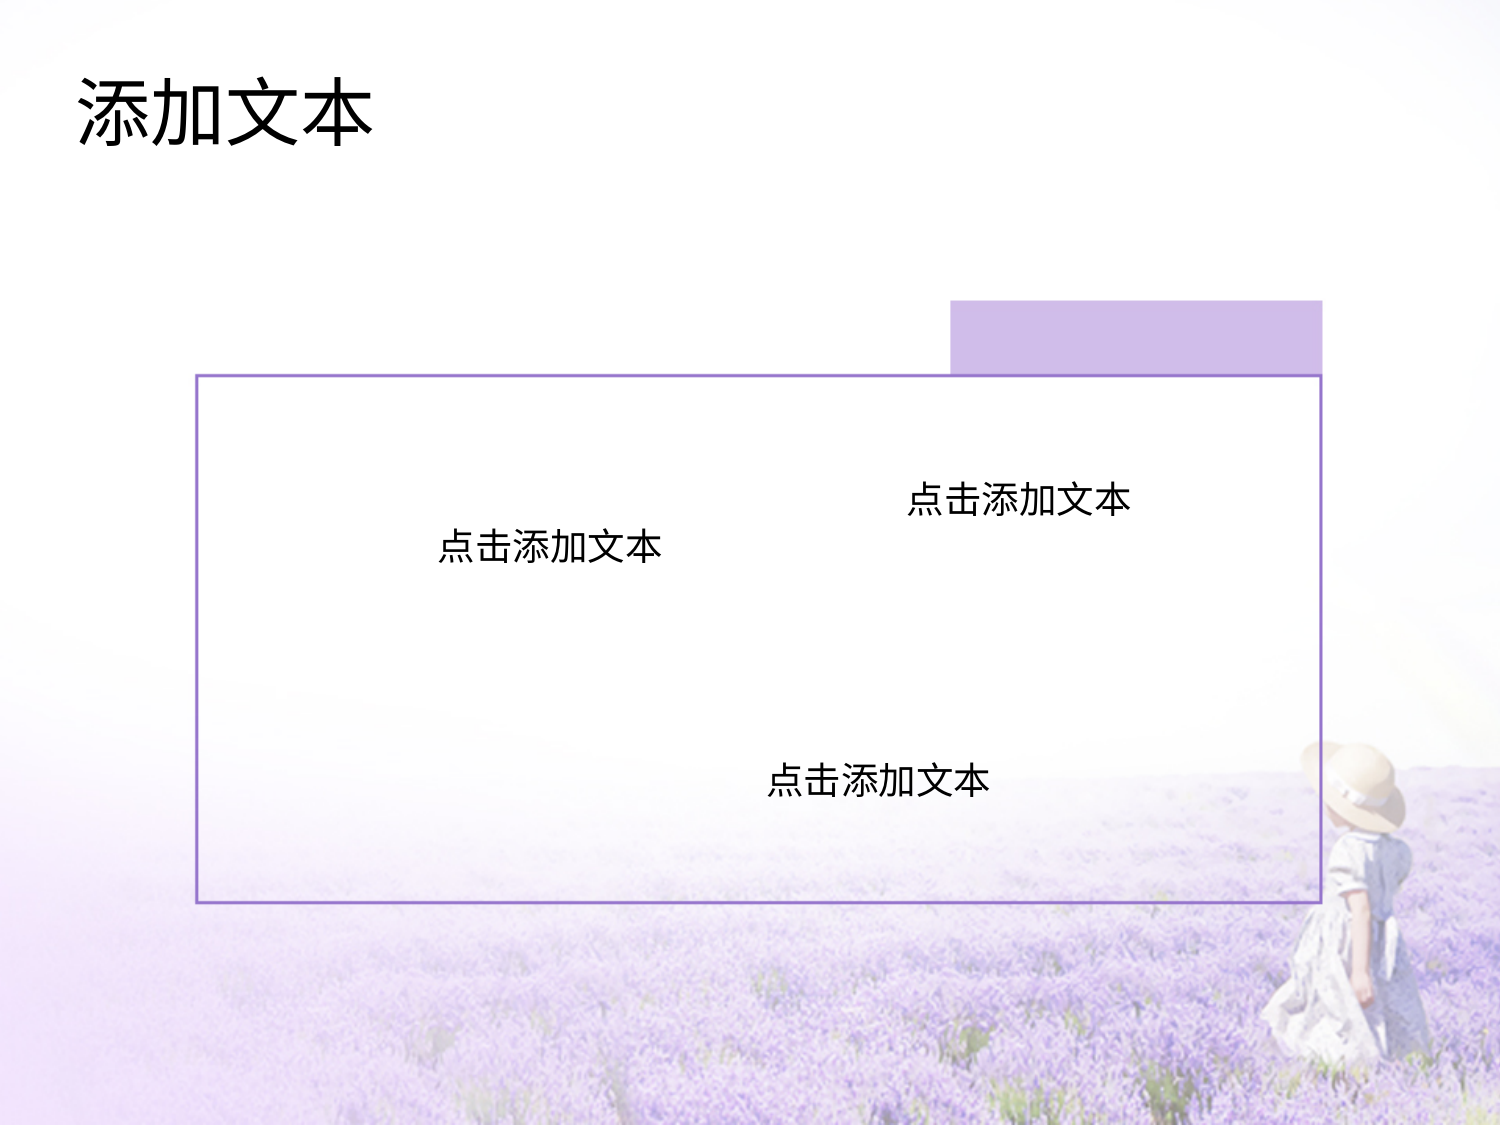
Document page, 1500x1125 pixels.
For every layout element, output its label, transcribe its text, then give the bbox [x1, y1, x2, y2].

text_box 点击添加文本 [891, 468, 1147, 529]
picture [0, 0, 1500, 1125]
text_box 点击添加文本 [423, 515, 678, 576]
text_box 点击添加文本 [751, 749, 1007, 810]
text_box 添加文本 [60, 58, 391, 164]
